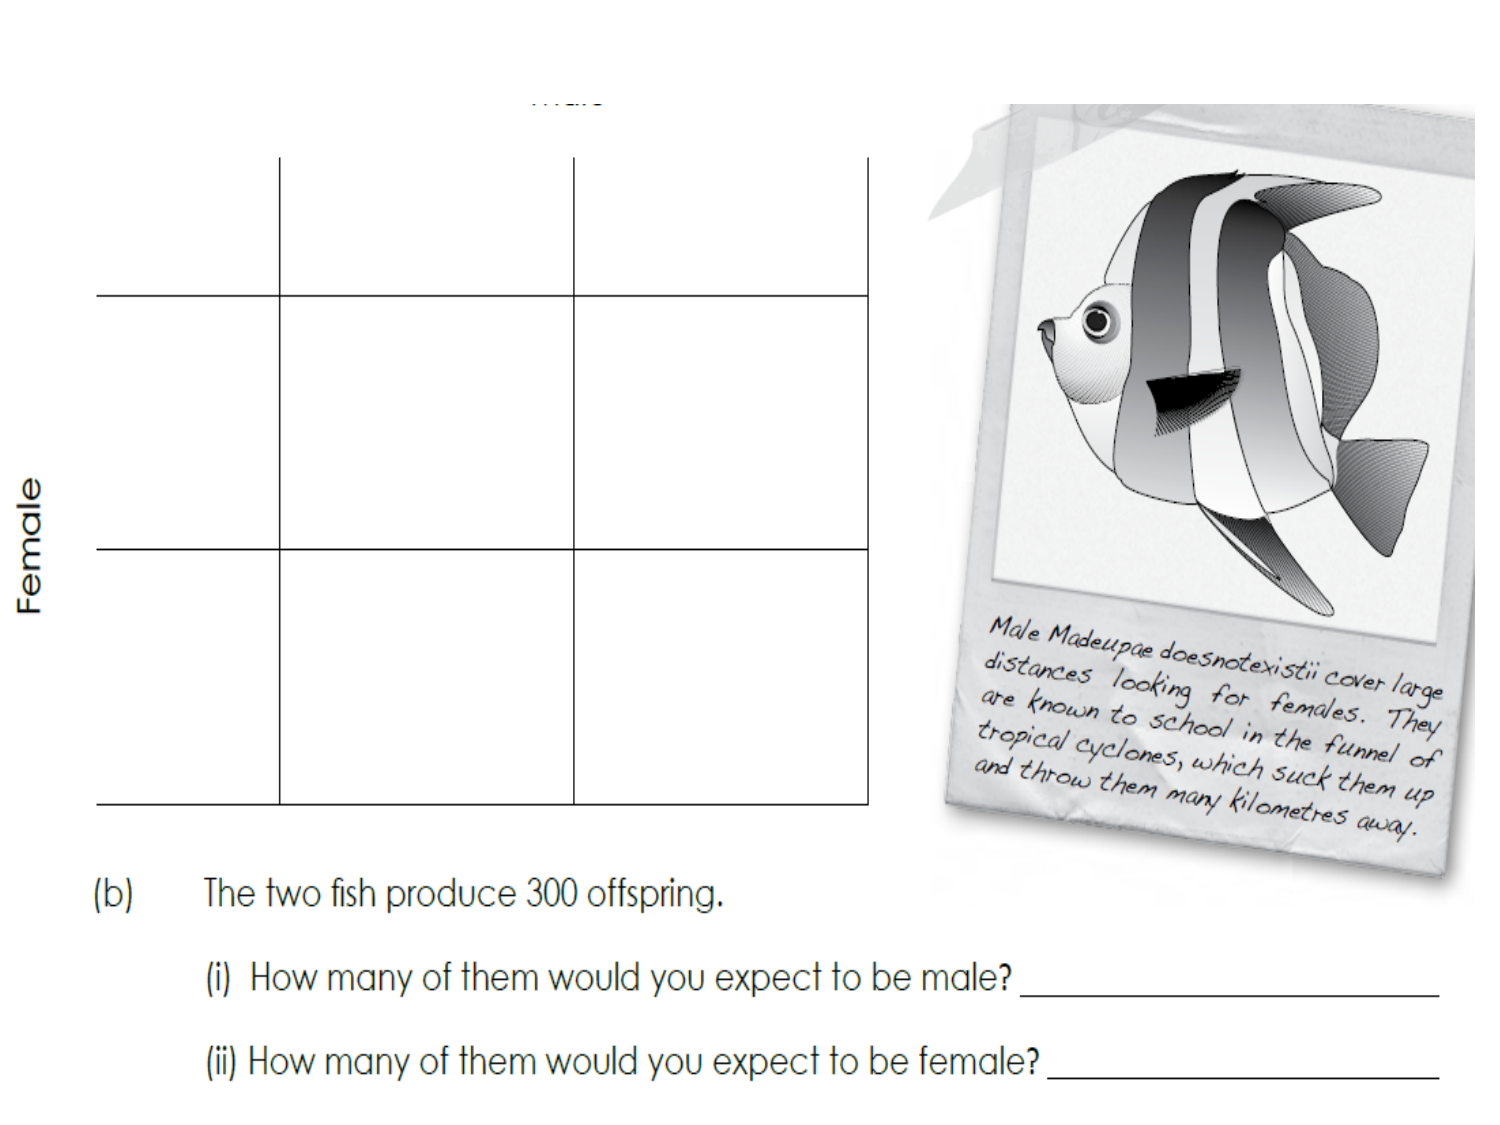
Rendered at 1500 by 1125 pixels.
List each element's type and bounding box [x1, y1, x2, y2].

picture [0, 104, 1476, 1088]
